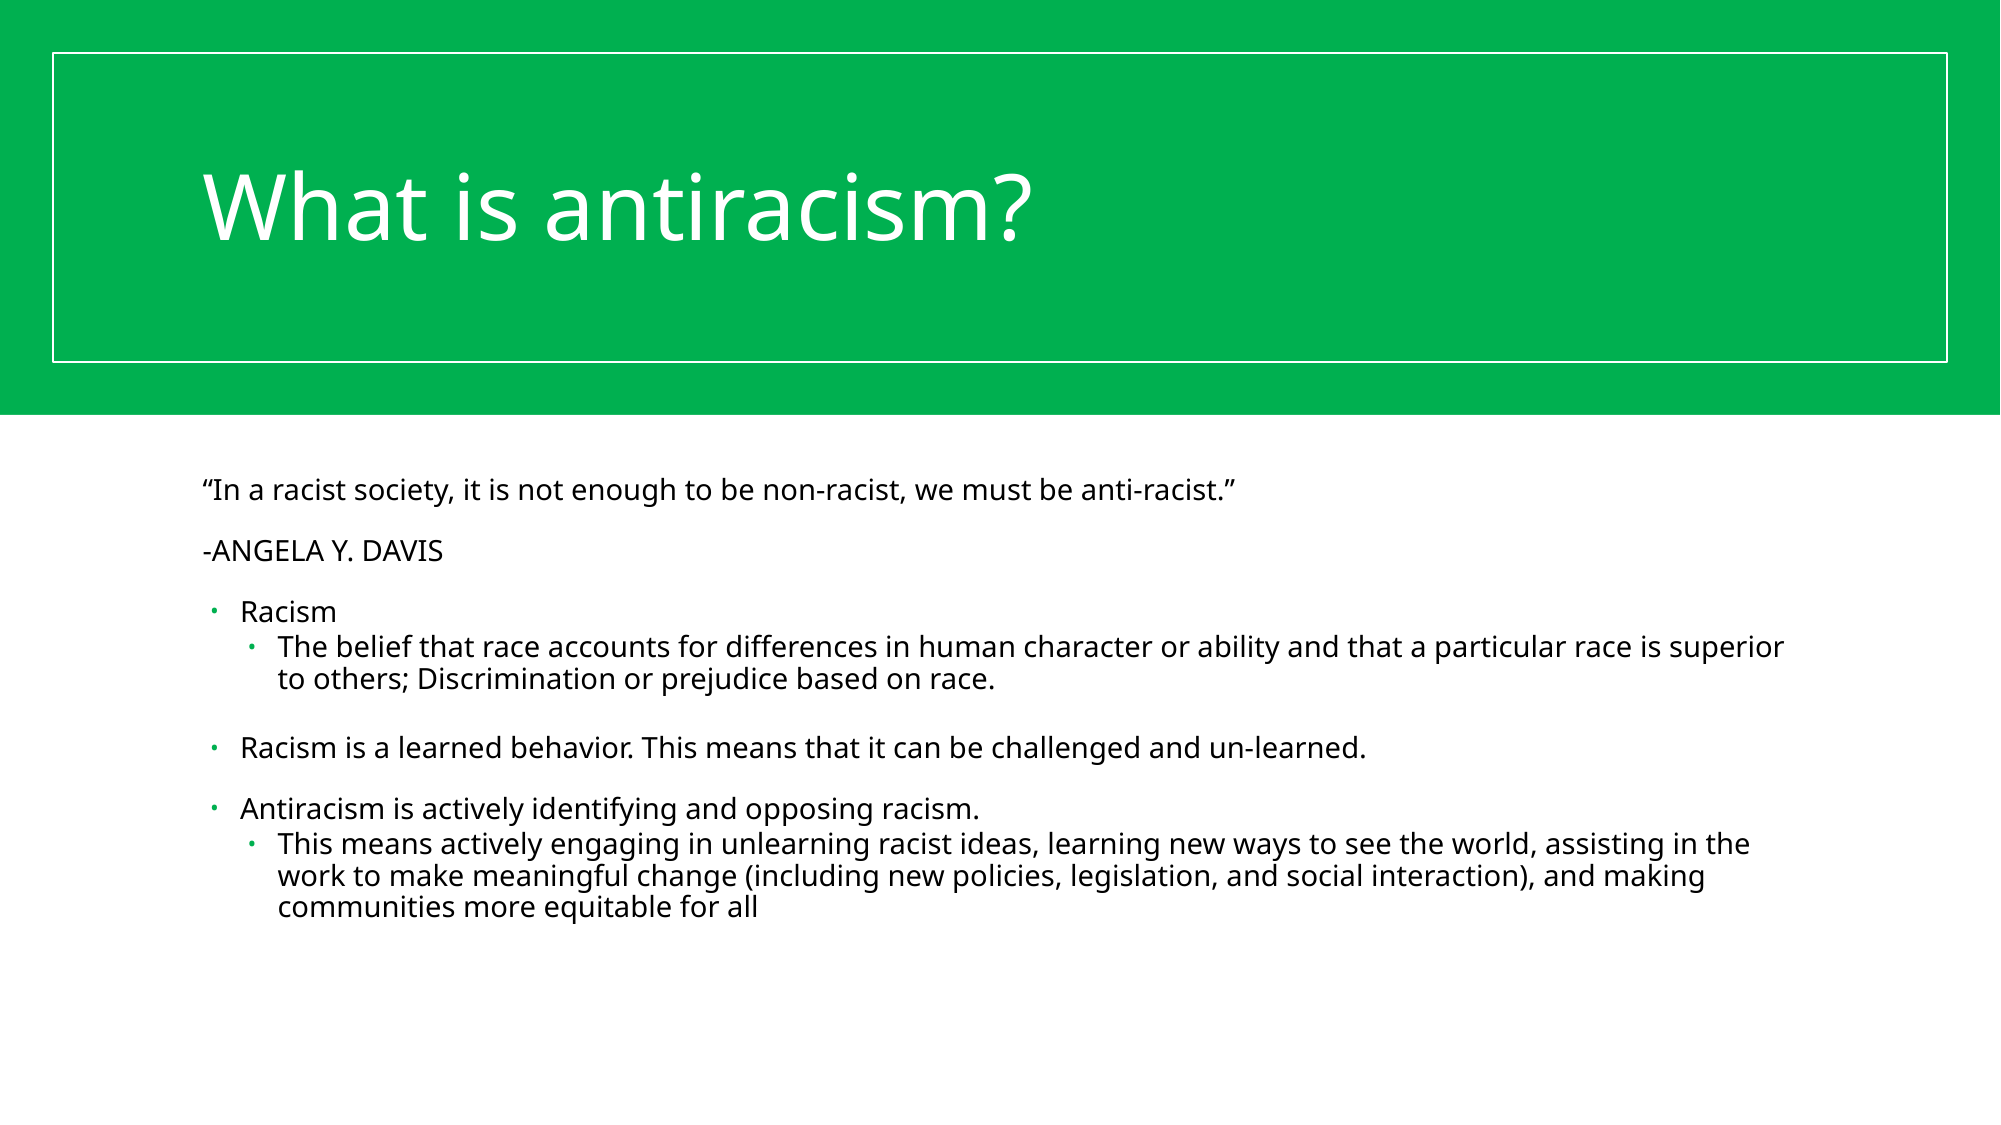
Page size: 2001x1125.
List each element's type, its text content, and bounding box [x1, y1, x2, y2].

text_box [0, 413, 2000, 1125]
text_box [0, 0, 2000, 413]
list “In a racist society, it is not enough to be non-racist, we must be anti-racist.” -ANGELA Y. DAVIS Racism The belief that race accounts for differences in human character or ability and that a particular race is superior to others; Discrimination or prejudice based on race. Racism is a learned behavior. This means that it can be challenged and un-learned. Antiracism is actively identifying and opposing racism. This means actively engaging in unlearning racist ideas, learning new ways to see the world, assisting in the work to make meaningful change (including new policies, legislation, and social interaction), and making communities more equitable for all [187, 467, 1808, 1000]
text_box [51, 51, 1949, 364]
title What is antiracism? [187, 99, 1808, 323]
